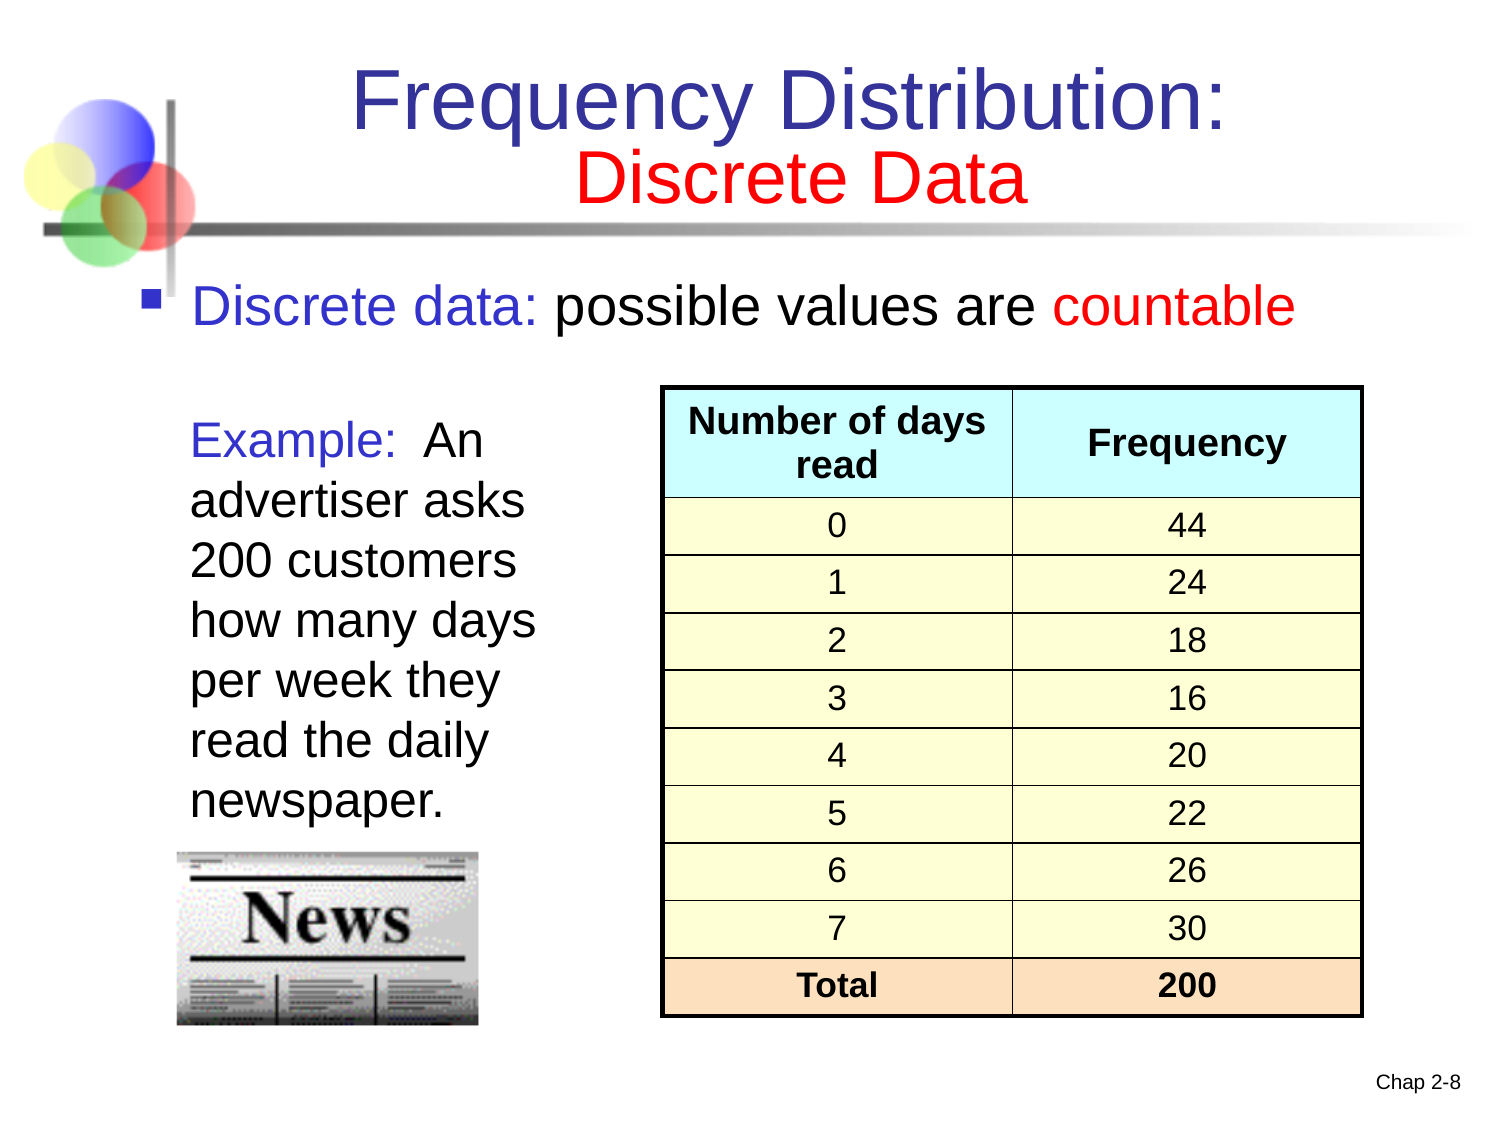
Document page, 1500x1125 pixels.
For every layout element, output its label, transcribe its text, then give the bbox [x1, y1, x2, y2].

table_header Frequency [1013, 390, 1360, 497]
table_cell 20 [1013, 729, 1360, 785]
table_header Number of days read [665, 390, 1012, 497]
picture [24, 99, 1475, 297]
table_cell 30 [1013, 901, 1360, 957]
table_cell 5 [665, 786, 1012, 842]
table_cell 44 [1013, 498, 1360, 554]
table_cell 0 [665, 498, 1012, 554]
table_cell 16 [1013, 671, 1360, 727]
picture [174, 849, 485, 1032]
table_cell 26 [1013, 844, 1360, 900]
table_cell Total [665, 959, 1012, 1014]
text_box Example: An advertiser asks 200 customers how many days per week they read the daily newspaper. [174, 399, 563, 835]
table_cell 18 [1013, 614, 1360, 669]
title Frequency Distribution: Discrete Data [162, 24, 1442, 226]
table_cell 200 [1013, 959, 1360, 1014]
slide_number Chap 2-8 [1162, 1049, 1476, 1101]
table_cell 7 [665, 901, 1012, 957]
table_cell 3 [665, 671, 1012, 727]
table_cell 4 [665, 729, 1012, 785]
list Discrete data: possible values are countable [124, 262, 1363, 351]
table_cell 6 [665, 844, 1012, 900]
table_cell 1 [665, 556, 1012, 612]
table_cell 22 [1013, 786, 1360, 842]
table_cell 2 [665, 614, 1012, 669]
table_cell 24 [1013, 556, 1360, 612]
